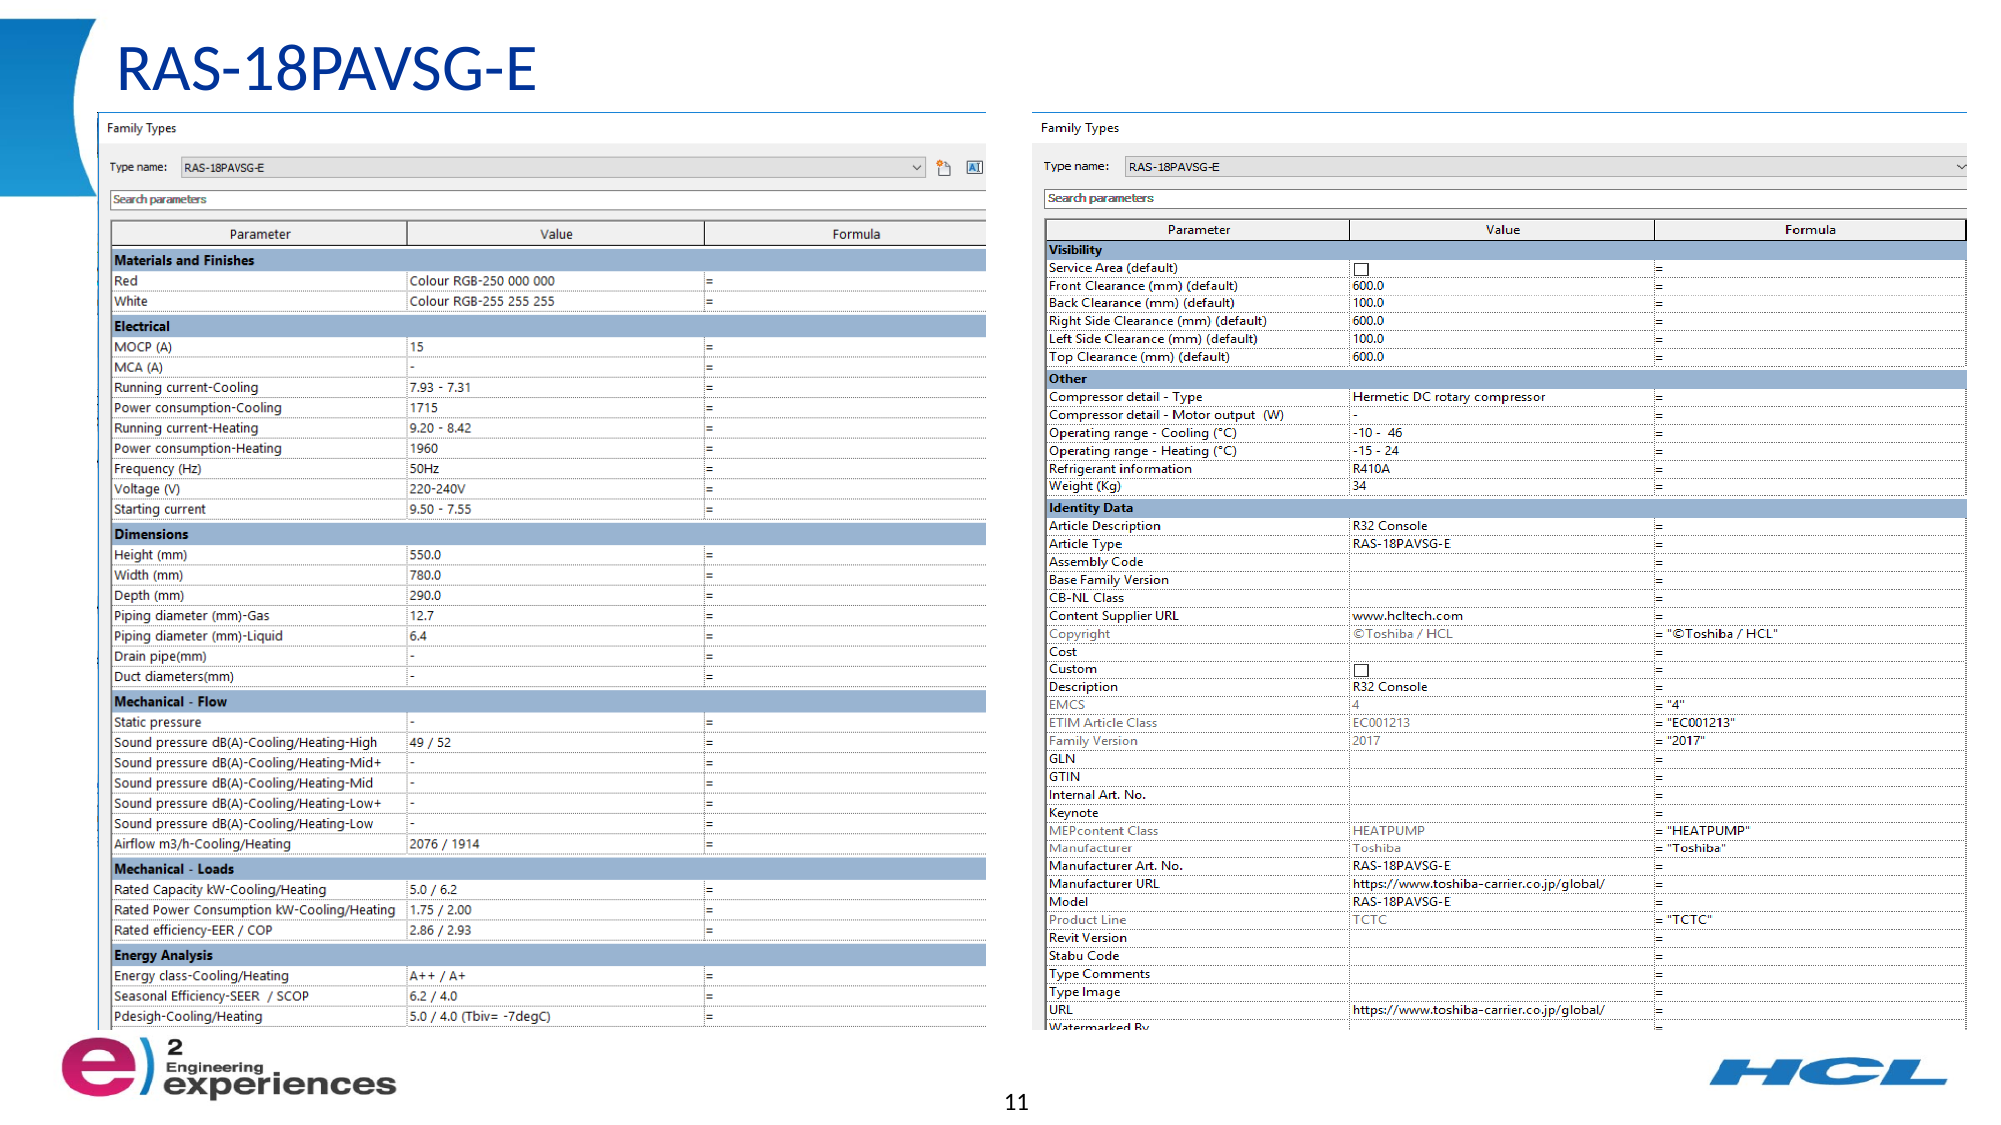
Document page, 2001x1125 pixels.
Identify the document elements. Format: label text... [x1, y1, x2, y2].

text_box RAS-18PAVSG-E [101, 16, 554, 110]
picture [0, 0, 2000, 1125]
